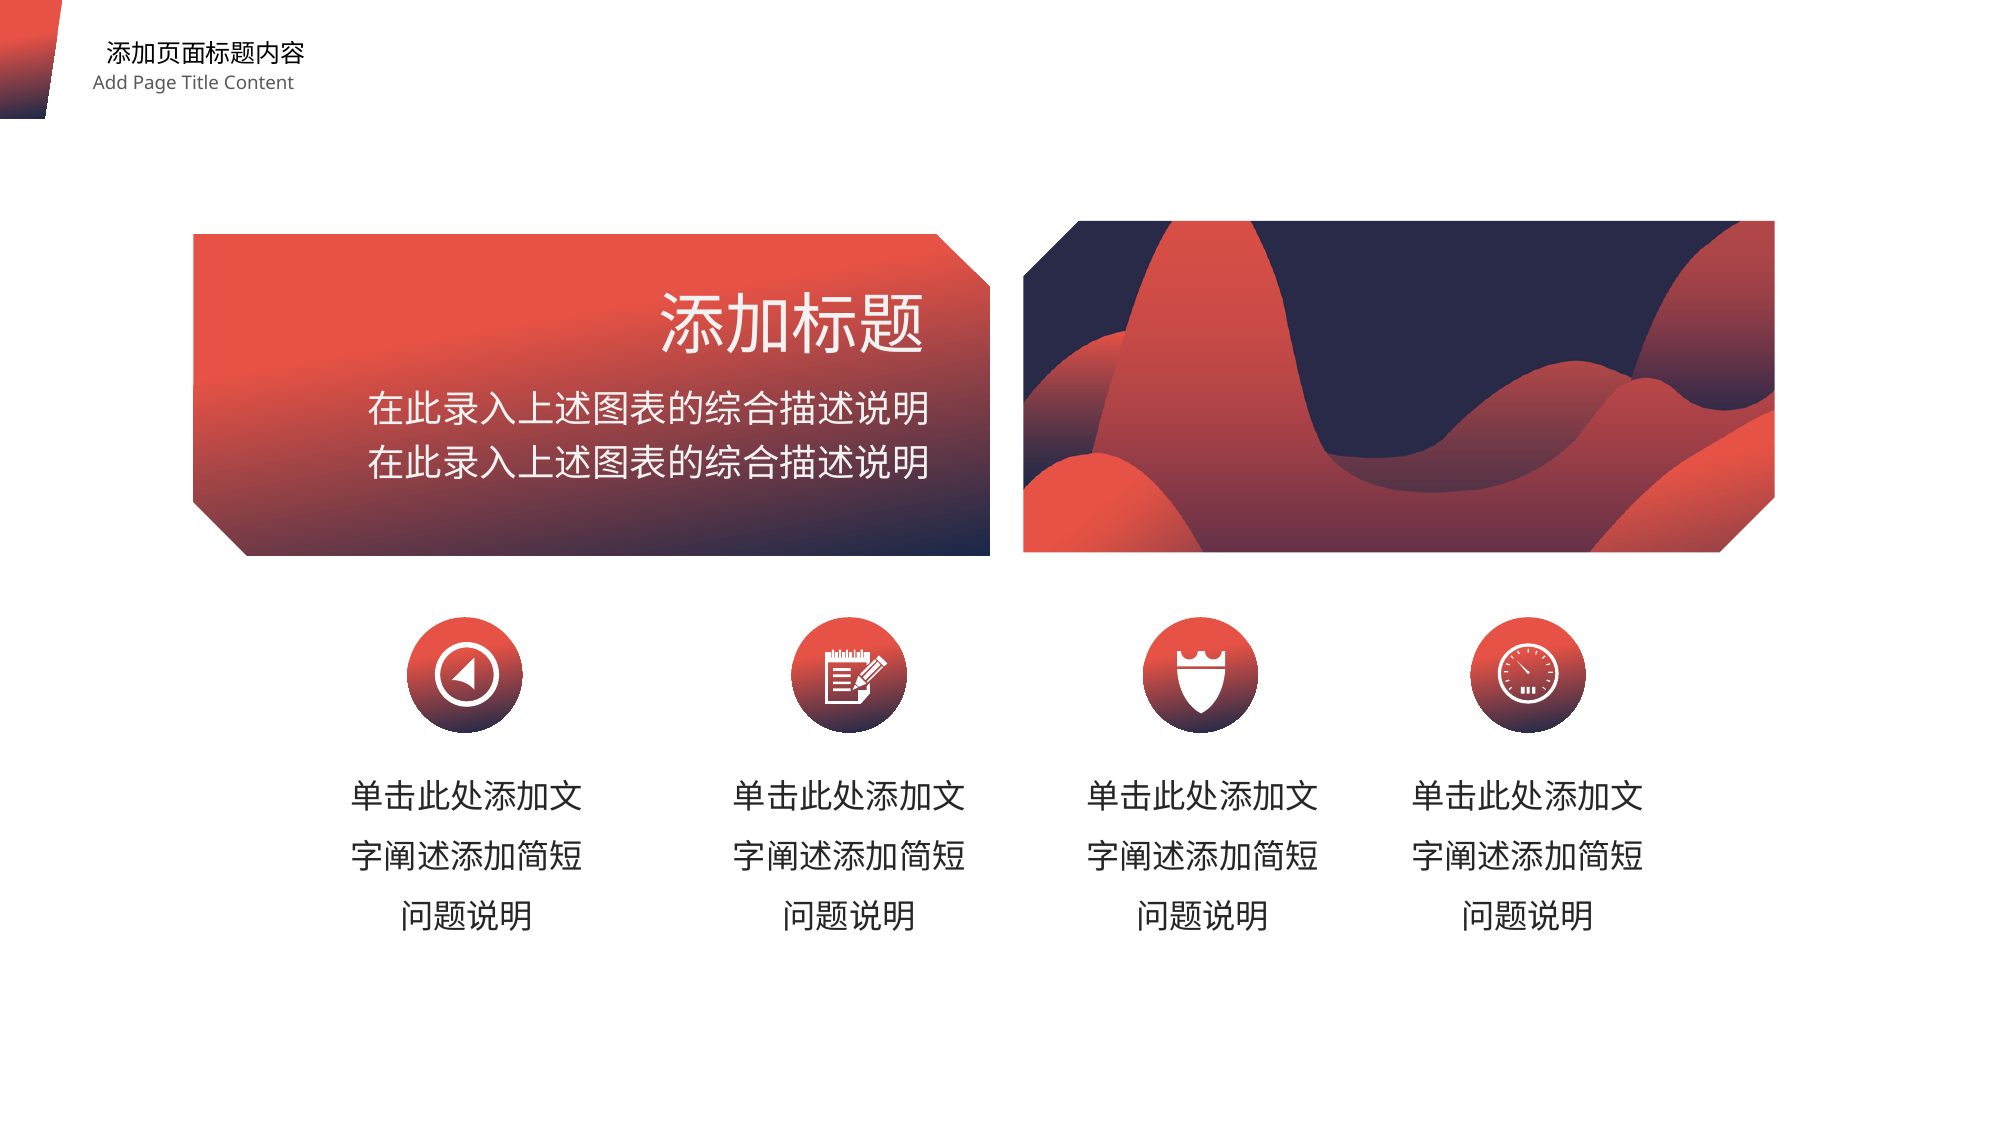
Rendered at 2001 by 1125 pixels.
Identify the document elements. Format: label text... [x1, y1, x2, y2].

text_box [0, 0, 63, 119]
text_box 单击此处添加文字阐述添加简短问题说明 [323, 747, 610, 943]
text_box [791, 617, 907, 733]
text_box 单击此处添加文字阐述添加简短问题说明 [1384, 747, 1671, 943]
text_box 单击此处添加文字阐述添加简短问题说明 [706, 747, 993, 943]
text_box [1470, 617, 1586, 733]
text_box 单击此处添加文字阐述添加简短问题说明 [1059, 747, 1346, 943]
text_box 添加标题 [643, 274, 941, 368]
text_box 添加页面标题内容 [91, 30, 321, 76]
text_box [1023, 220, 1775, 553]
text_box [1143, 617, 1258, 733]
text_box 在此录入上述图表的综合描述说明在此录入上述图表的综合描述说明 [322, 368, 945, 492]
text_box Add Page Title Content [78, 63, 309, 101]
text_box [193, 233, 990, 556]
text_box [407, 617, 523, 733]
